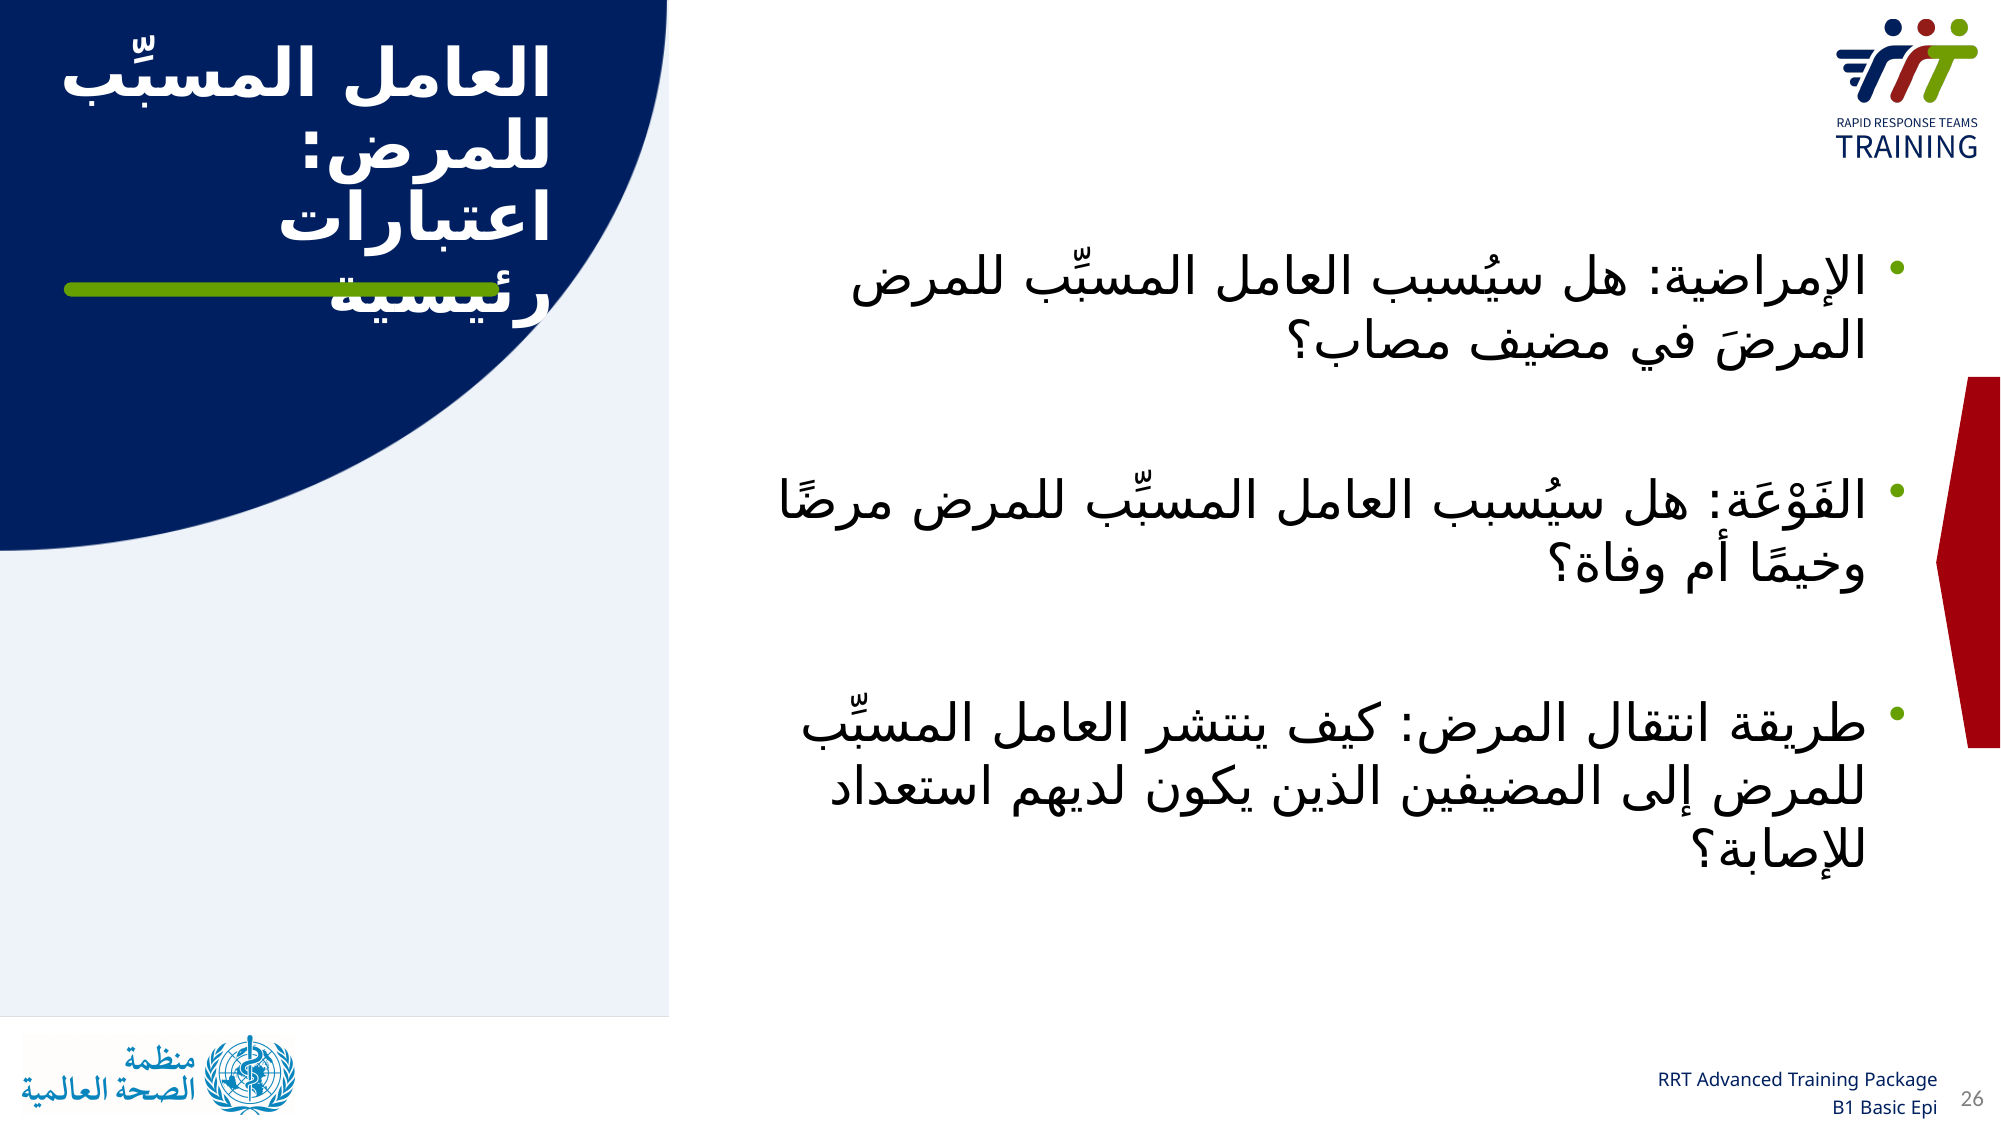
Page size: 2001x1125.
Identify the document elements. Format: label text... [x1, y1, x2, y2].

picture [22, 1035, 295, 1115]
picture [1835, 19, 1978, 167]
text_box [63, 282, 500, 297]
picture [252, 1050, 258, 1059]
picture [0, 0, 669, 1018]
text_box الإمراضية: هل سيُسبب العامل المسبِّب للمرض المرضَ في مضيف مصاب؟ الفَوْعَة: هل سيُسبب العامل المسبِّب للمرض مرضًا وخيمًا أم وفاة؟ طريقة انتقال المرض: كيف ينتشر العامل المسبِّب للمرض إلى المضيفين الذين يكون لديهم استعداد للإصابة؟ [745, 234, 1914, 890]
title العامل المسبِّب للمرض: اعتبارات رئيسية [25, 109, 562, 257]
